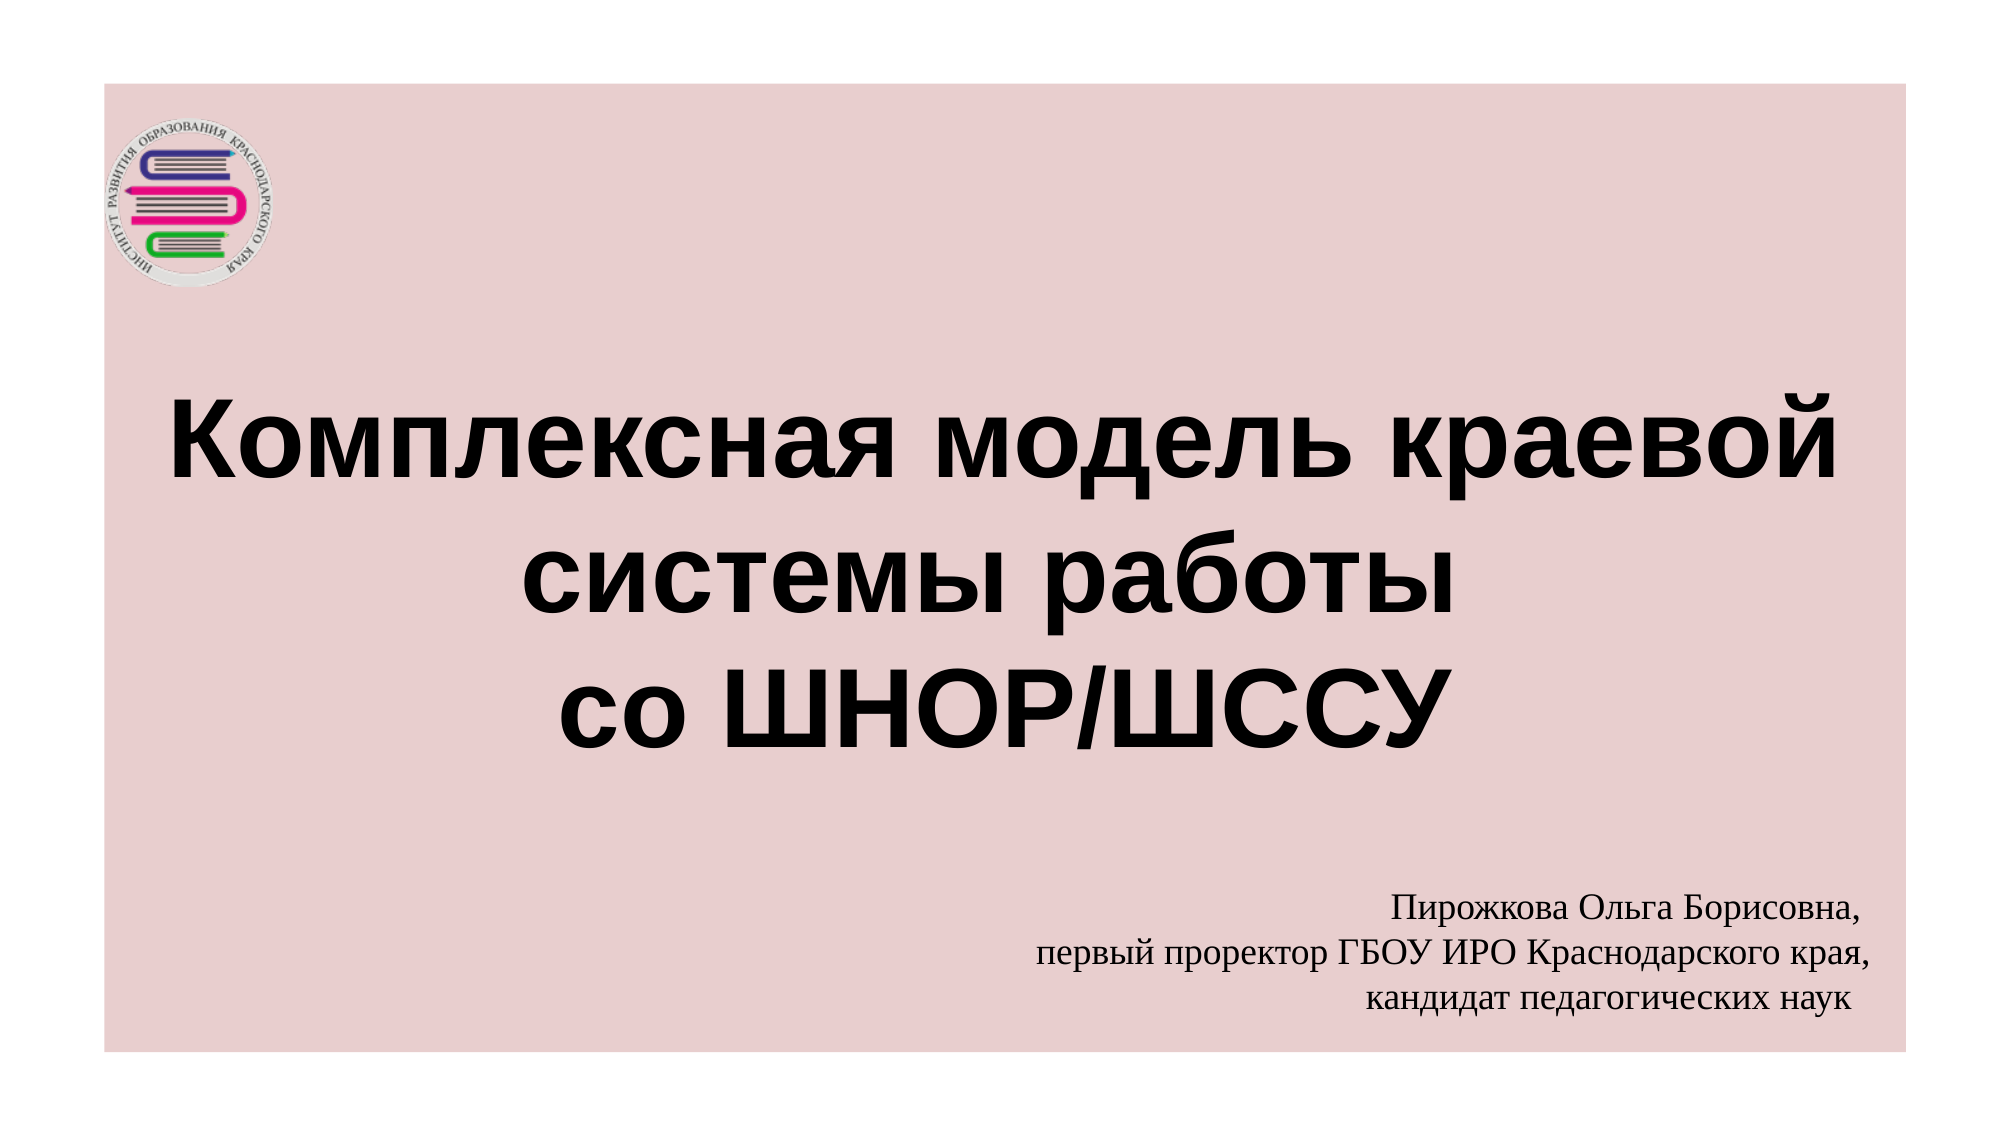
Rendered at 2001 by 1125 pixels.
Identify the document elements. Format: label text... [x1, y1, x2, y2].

text_box Пирожкова Ольга Борисовна, первый проректор ГБОУ ИРО Краснодарского края, кандидат педагогических наук [932, 874, 1886, 1025]
picture [104, 118, 273, 287]
text_box Комплексная модель краевой системы работы со ШНОР/ШССУ [103, 83, 1907, 1053]
